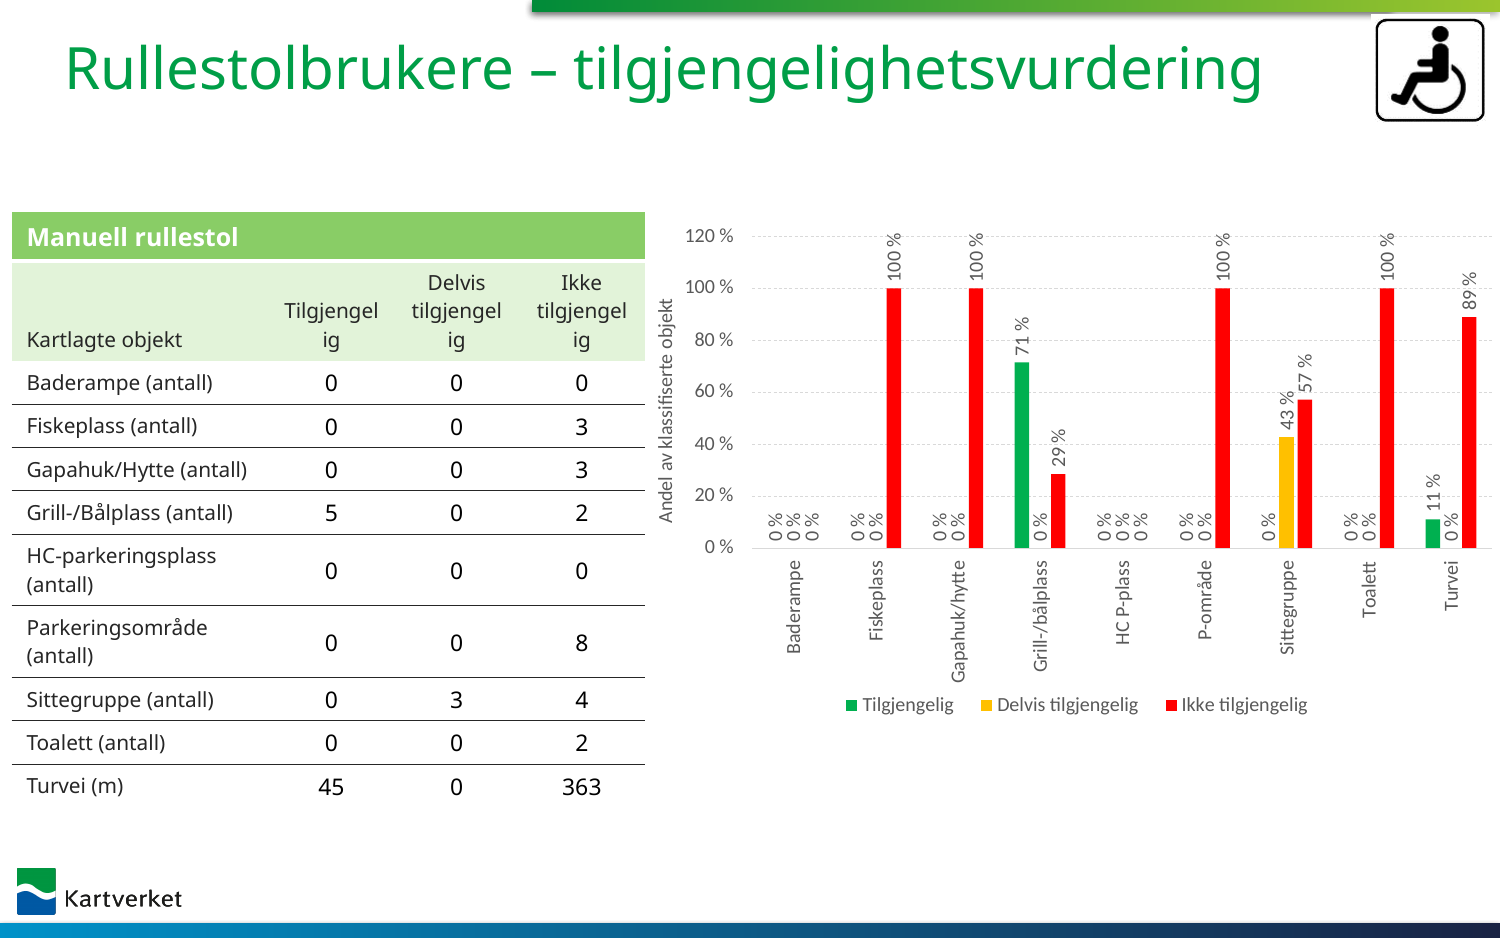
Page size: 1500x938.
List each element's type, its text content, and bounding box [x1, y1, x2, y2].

table_cell 0 [269, 361, 394, 404]
table_cell 5 [269, 491, 394, 534]
table_cell 0 [269, 721, 394, 764]
table_cell Gapahuk/Hytte (antall) [12, 448, 269, 490]
table_cell HC-parkeringsplass (antall) [12, 535, 269, 605]
table_cell Delvis tilgjengelig [394, 263, 519, 361]
table_cell 0 [269, 448, 394, 490]
table_cell 2 [519, 491, 638, 534]
table_cell 0 [394, 765, 519, 807]
table_header Manuell rullestol [12, 212, 645, 259]
table_cell Ikke tilgjengelig [519, 263, 638, 361]
table_cell 3 [519, 405, 638, 447]
table_cell 3 [519, 448, 638, 490]
table_cell 0 [394, 491, 519, 534]
table_cell 0 [269, 535, 394, 605]
table_cell 3 [394, 678, 519, 720]
table_cell Tilgjengelig [269, 263, 394, 361]
table_cell Fiskeplass (antall) [12, 405, 269, 447]
table_cell 0 [394, 606, 519, 677]
table_cell 363 [519, 765, 645, 807]
table_cell Kartlagte objekt [12, 263, 269, 361]
table_cell 0 [519, 535, 638, 605]
table_cell Toalett (antall) [12, 721, 269, 764]
text_box Rullestolbrukere – tilgjengelighetsvurdering [49, 12, 1372, 109]
table_cell 4 [519, 678, 638, 720]
picture [1371, 13, 1491, 127]
table_cell 0 [394, 405, 519, 447]
table_cell 0 [394, 448, 519, 490]
table_cell Sittegruppe (antall) [12, 678, 269, 720]
table_cell 0 [394, 361, 519, 404]
table_cell 45 [269, 765, 394, 807]
table_cell Baderampe (antall) [12, 361, 269, 404]
table_cell 8 [519, 606, 638, 677]
table_cell 0 [519, 361, 638, 404]
table_cell 0 [269, 678, 394, 720]
table_cell 0 [394, 721, 519, 764]
table_cell Grill-/Bålplass (antall) [12, 491, 269, 534]
table_cell Turvei (m) [12, 765, 269, 807]
table_cell 0 [394, 535, 519, 605]
table_cell 0 [269, 606, 394, 677]
picture [643, 218, 1500, 728]
table_cell 0 [269, 405, 394, 447]
table_cell 2 [519, 721, 645, 764]
table_cell Parkeringsområde (antall) [12, 606, 269, 677]
